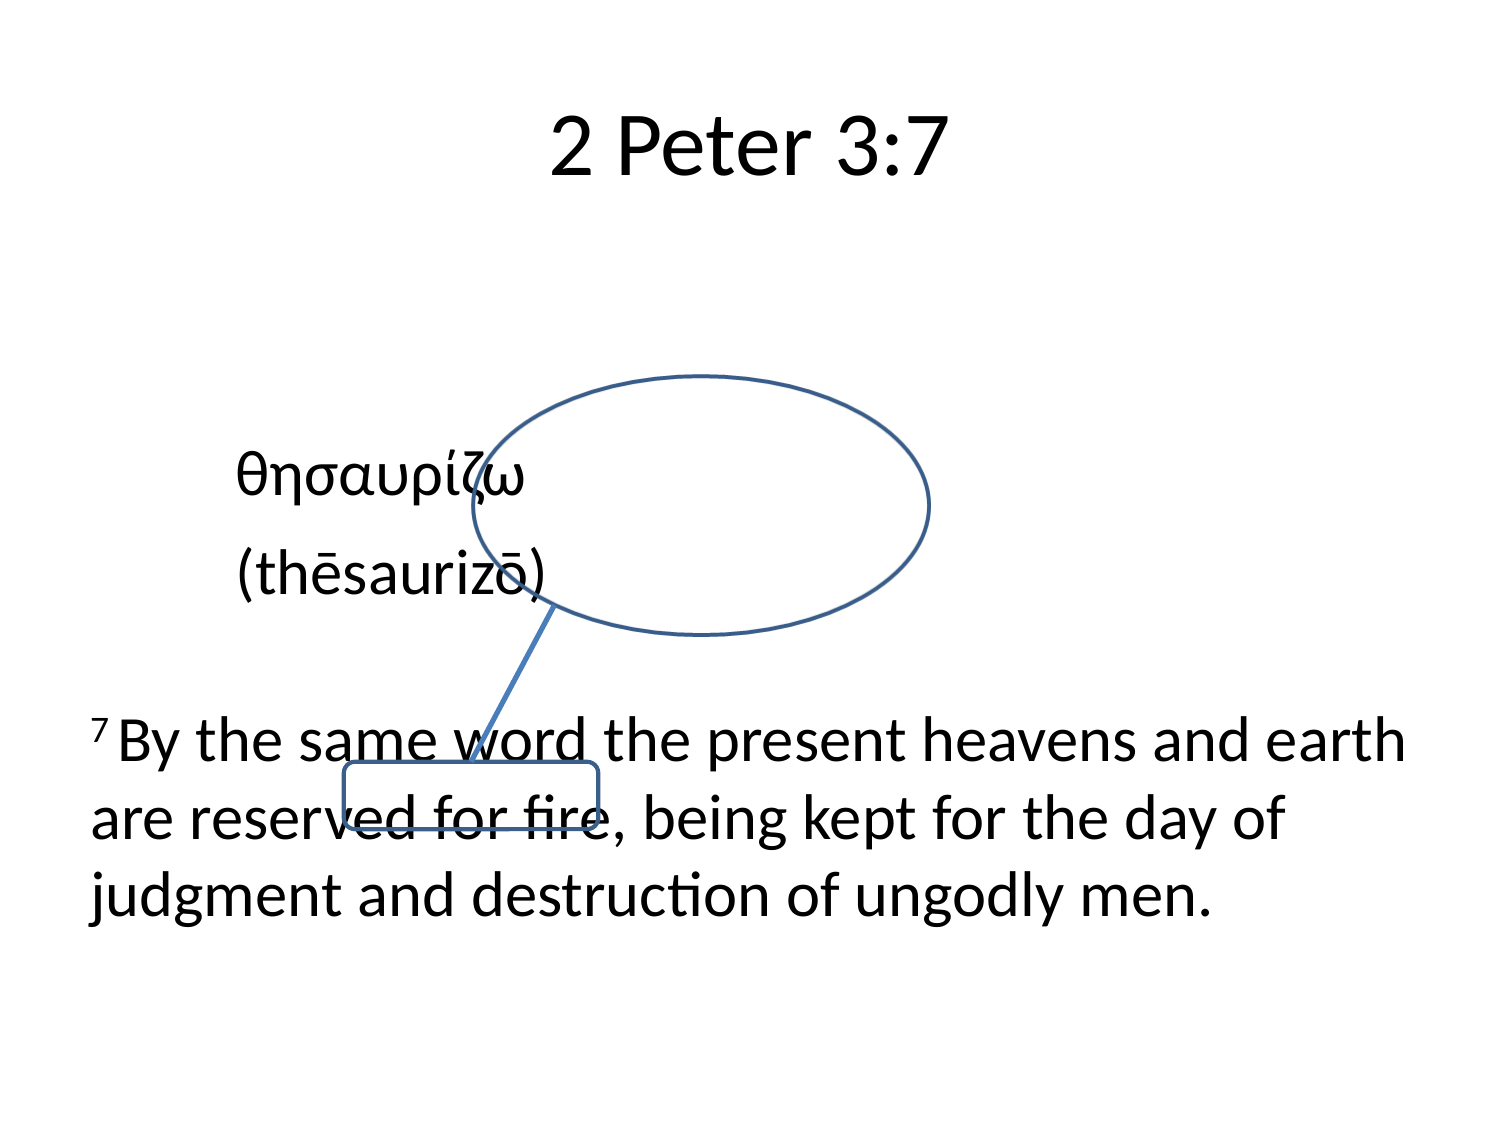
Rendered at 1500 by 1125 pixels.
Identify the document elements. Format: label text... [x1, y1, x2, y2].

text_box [470, 604, 555, 762]
text_box [341, 759, 601, 832]
title 2 Peter 3:7 [75, 45, 1425, 233]
list θησαυρίζω (thēsaurizō) 7 By the same word the present heavens and earth are reserved for fire, being kept for the day of judgment and destruction of ungodly men. [75, 262, 1425, 1005]
picture [471, 374, 931, 637]
